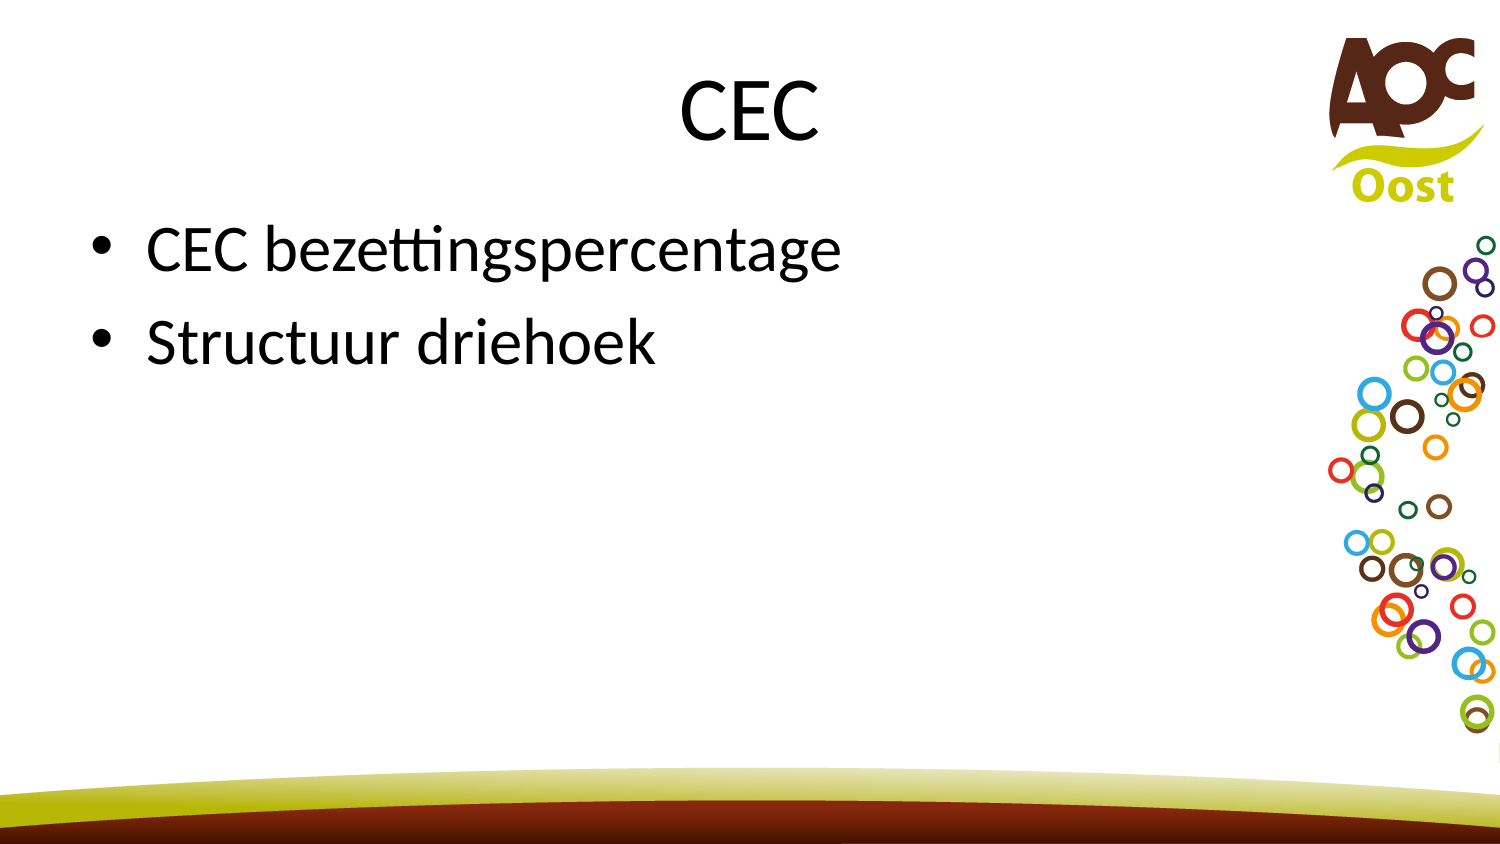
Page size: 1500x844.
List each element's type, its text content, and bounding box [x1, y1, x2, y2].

title CEC [75, 33, 1425, 175]
list CEC bezettingspercentage Structuur driehoek [75, 196, 1425, 754]
picture [0, 0, 1500, 844]
